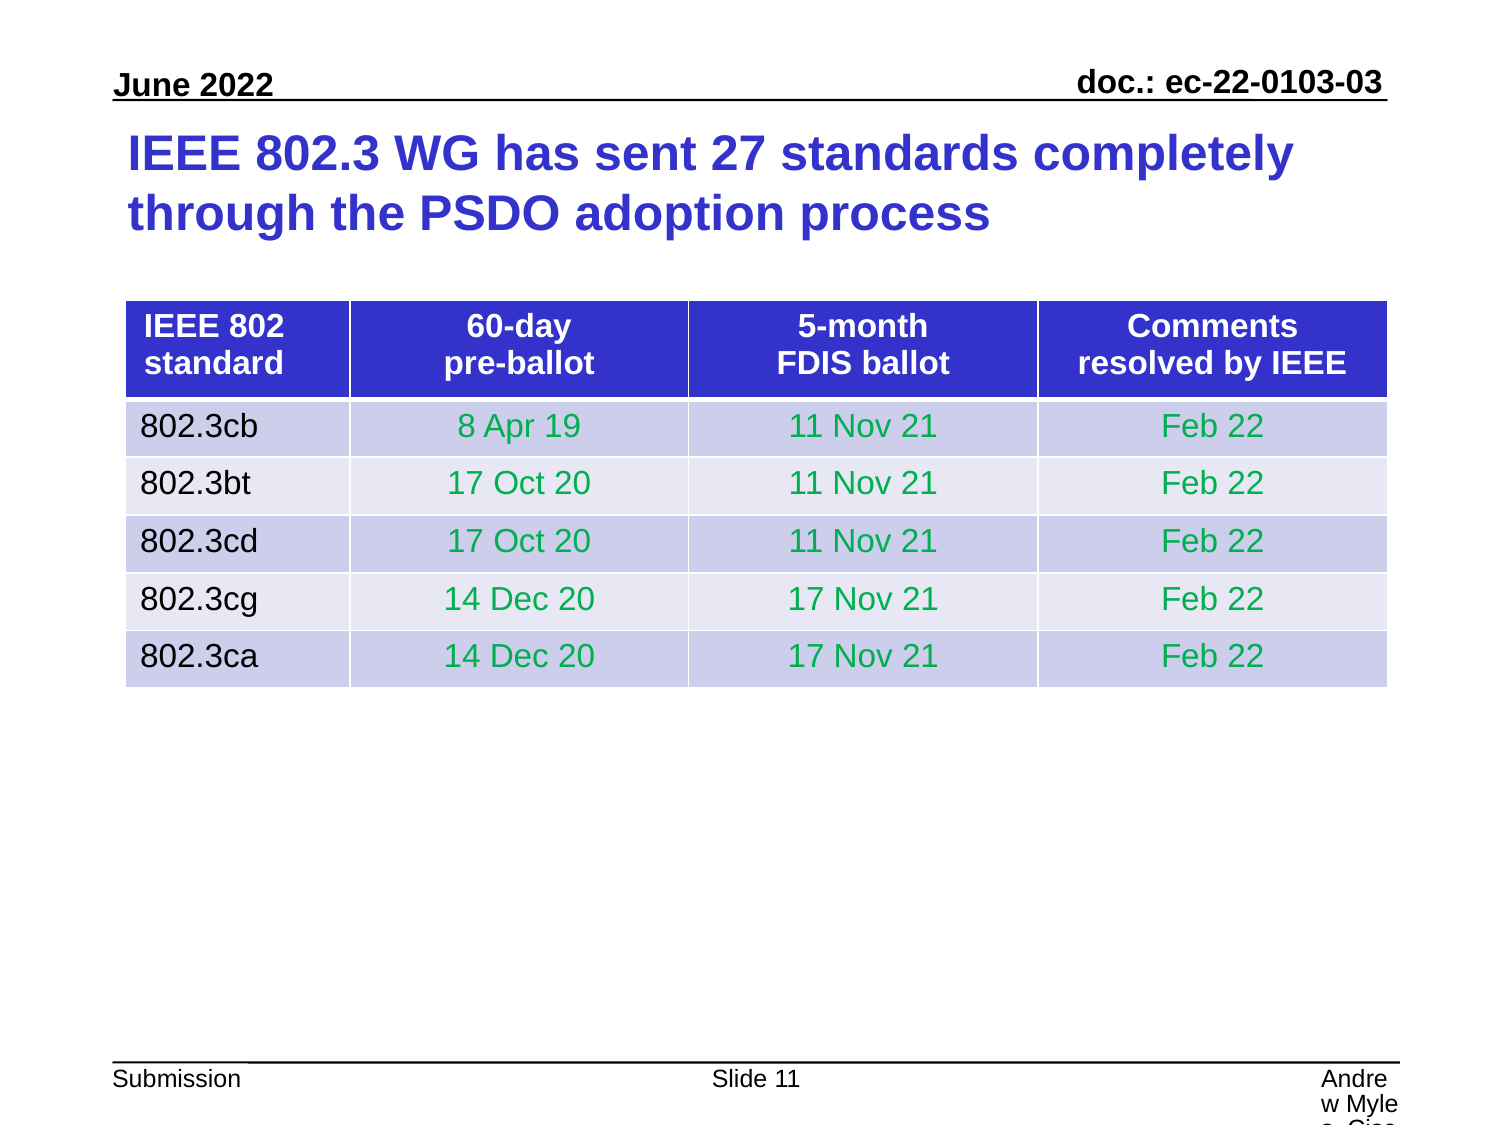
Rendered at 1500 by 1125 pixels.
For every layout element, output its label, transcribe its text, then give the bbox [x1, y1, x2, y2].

table_cell Feb 22 [1039, 631, 1387, 687]
table_cell 8 Apr 19 [351, 402, 688, 456]
table_cell 802.3cd [126, 516, 349, 572]
table_cell Feb 22 [1039, 516, 1387, 572]
table_cell 802.3bt [126, 458, 349, 514]
table_cell Feb 22 [1039, 402, 1387, 456]
table_cell 17 Oct 20 [351, 516, 688, 572]
table_cell 17 Oct 20 [351, 458, 688, 514]
table_cell 17 Nov 21 [689, 631, 1037, 687]
table_cell 11 Nov 21 [689, 458, 1037, 514]
table_cell 11 Nov 21 [689, 516, 1037, 572]
table_cell 802.3cg [126, 574, 349, 630]
table_header IEEE 802 standard [126, 301, 349, 397]
table_cell Feb 22 [1039, 574, 1387, 630]
slide_number Slide 11 [709, 1061, 803, 1093]
table_cell 14 Dec 20 [351, 574, 688, 630]
footer Andrew Myles, Cisco [1320, 1061, 1402, 1093]
table_cell 11 Nov 21 [689, 402, 1037, 456]
table_header 60-day pre-ballot [351, 301, 688, 397]
table_cell 802.3cb [126, 402, 349, 456]
table_cell 802.3ca [126, 631, 349, 687]
table_cell Feb 22 [1039, 458, 1387, 514]
table_cell 17 Nov 21 [689, 574, 1037, 630]
table_header Comments resolved by IEEE [1039, 301, 1387, 397]
table_header 5-month FDIS ballot [689, 301, 1037, 397]
title IEEE 802.3 WG has sent 27 standards completely through the PSDO adoption process [112, 112, 1388, 288]
table_cell 14 Dec 20 [351, 631, 688, 687]
